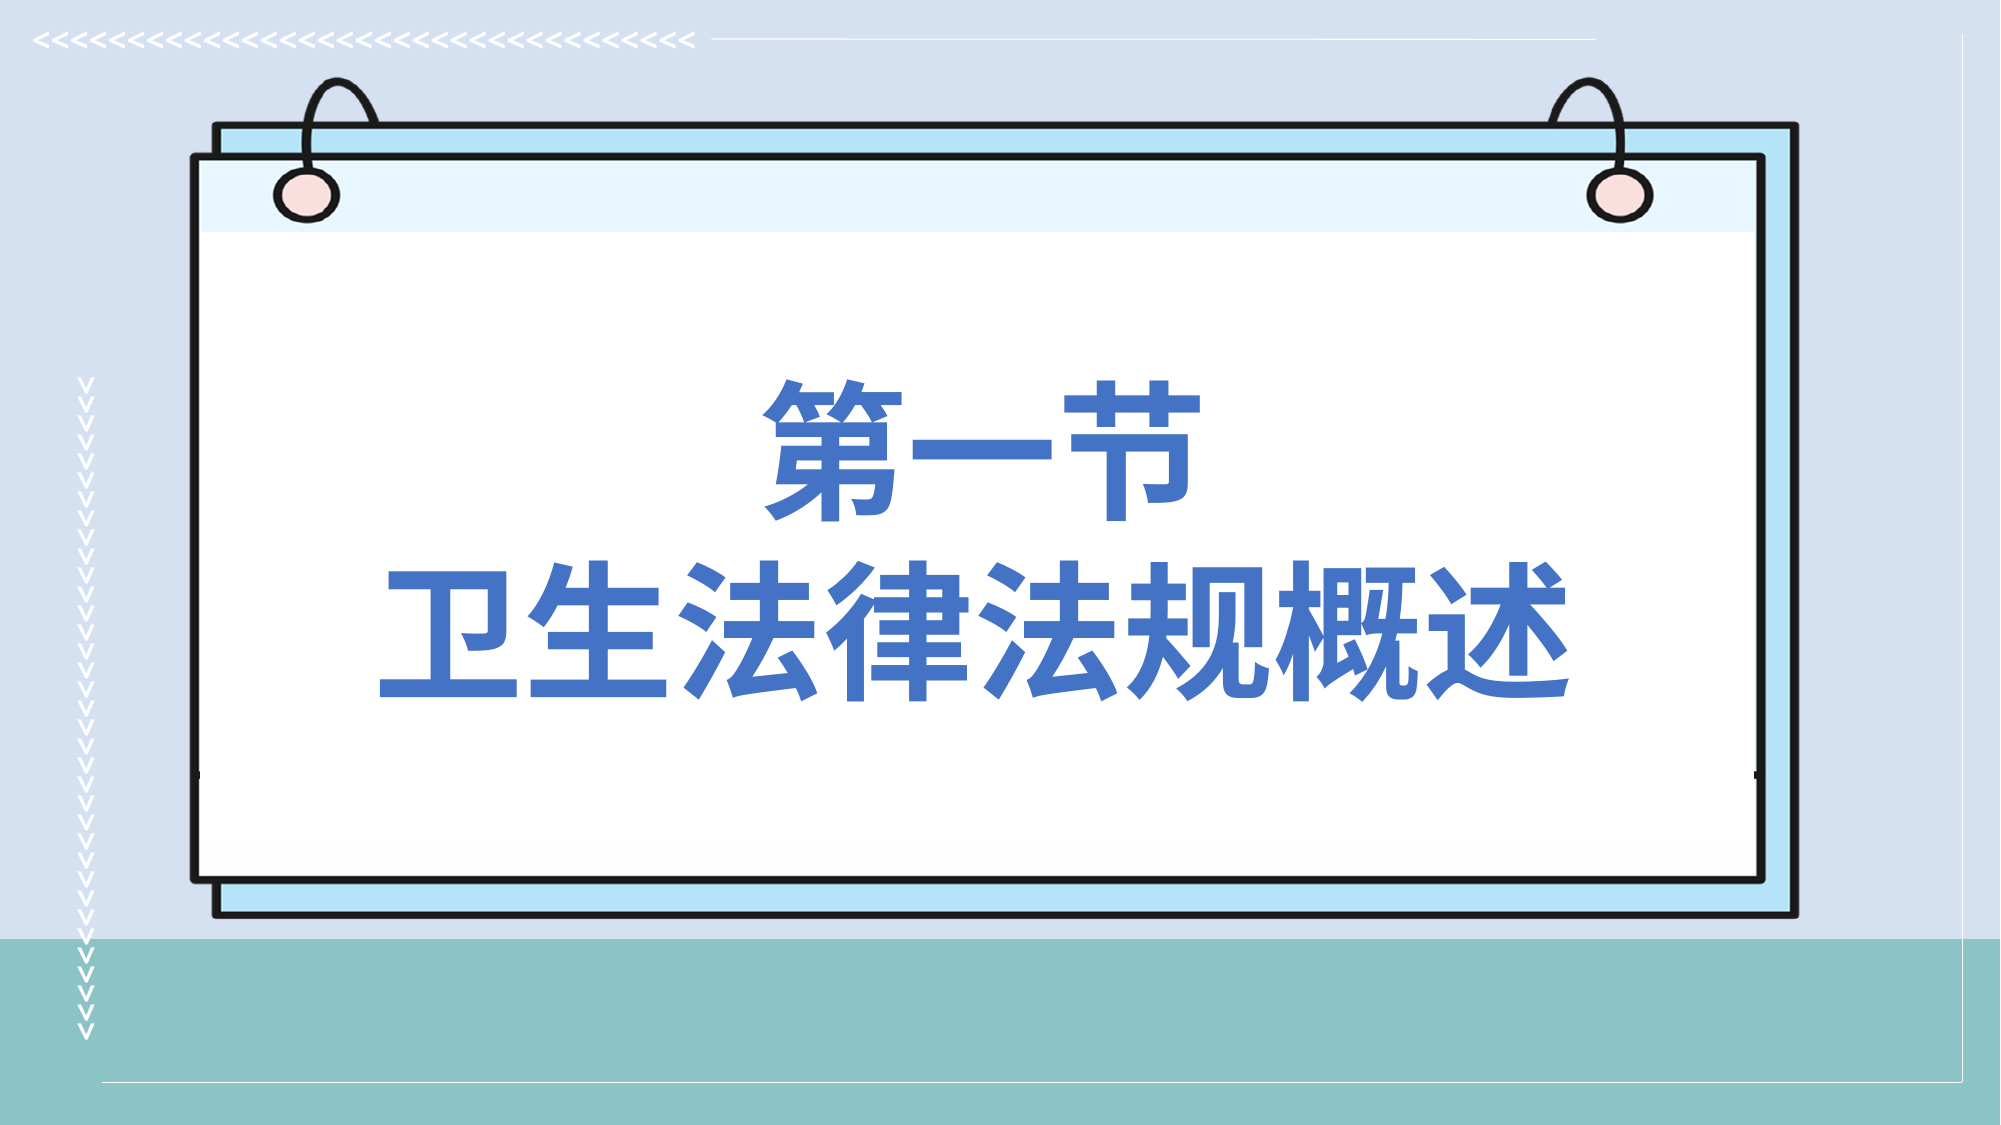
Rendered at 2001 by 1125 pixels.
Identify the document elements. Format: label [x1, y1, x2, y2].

picture [107, 37, 1841, 947]
